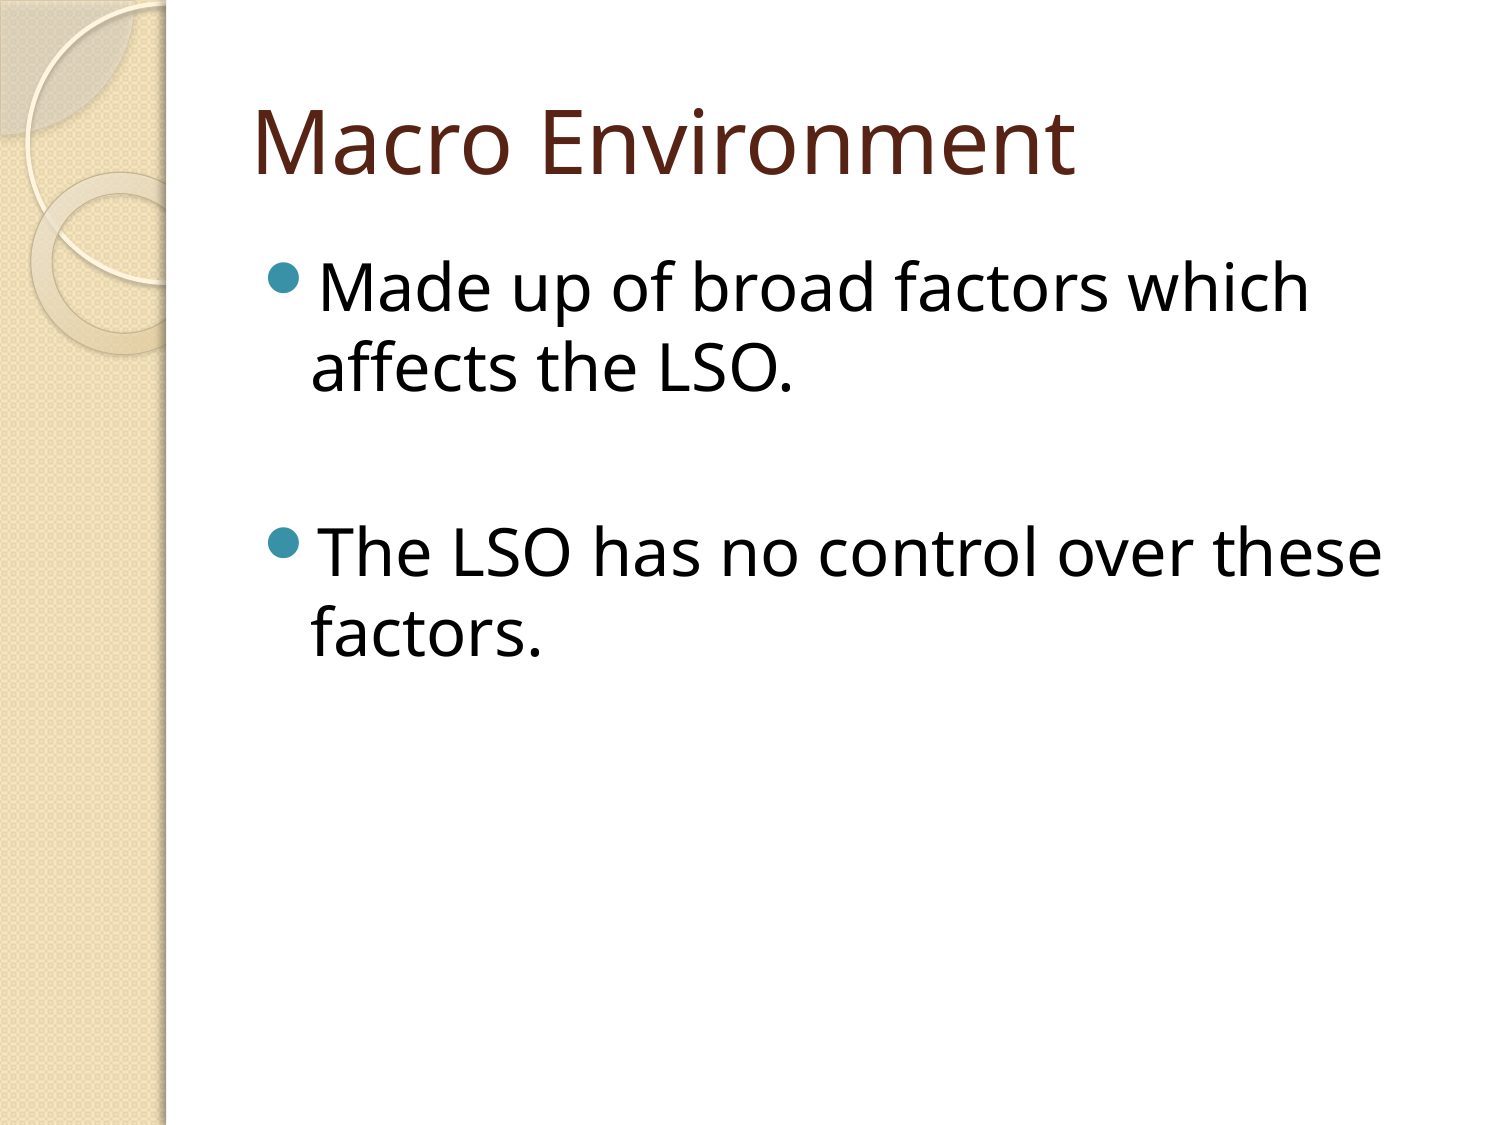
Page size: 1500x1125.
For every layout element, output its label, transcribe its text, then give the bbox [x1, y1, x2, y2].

list Made up of broad factors which affects the LSO. The LSO has no control over these factors. [235, 237, 1466, 1025]
title Macro Environment [235, 45, 1466, 233]
